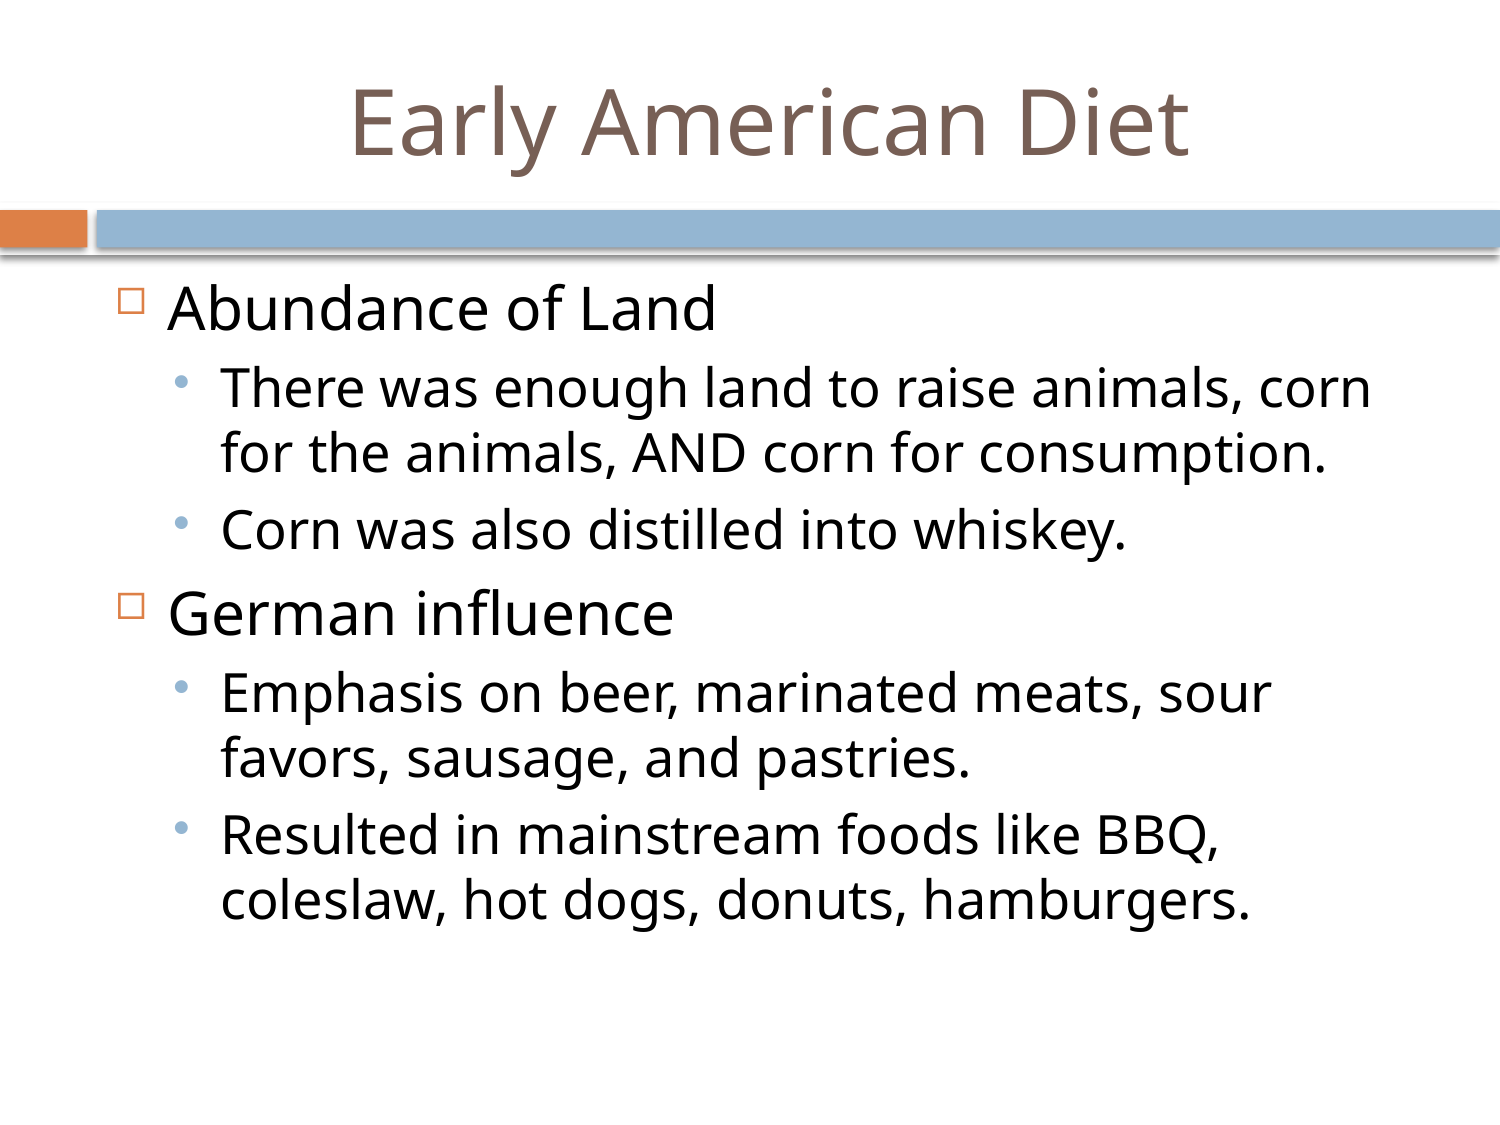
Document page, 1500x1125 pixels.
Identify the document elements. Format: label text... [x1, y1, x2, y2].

list Abundance of Land There was enough land to raise animals, corn for the animals, AND corn for consumption. Corn was also distilled into whiskey. German influence Emphasis on beer, marinated meats, sour favors, sausage, and pastries. Resulted in mainstream foods like BBQ, coleslaw, hot dogs, donuts, hamburgers. [100, 262, 1438, 1000]
title Early American Diet [100, 37, 1438, 200]
